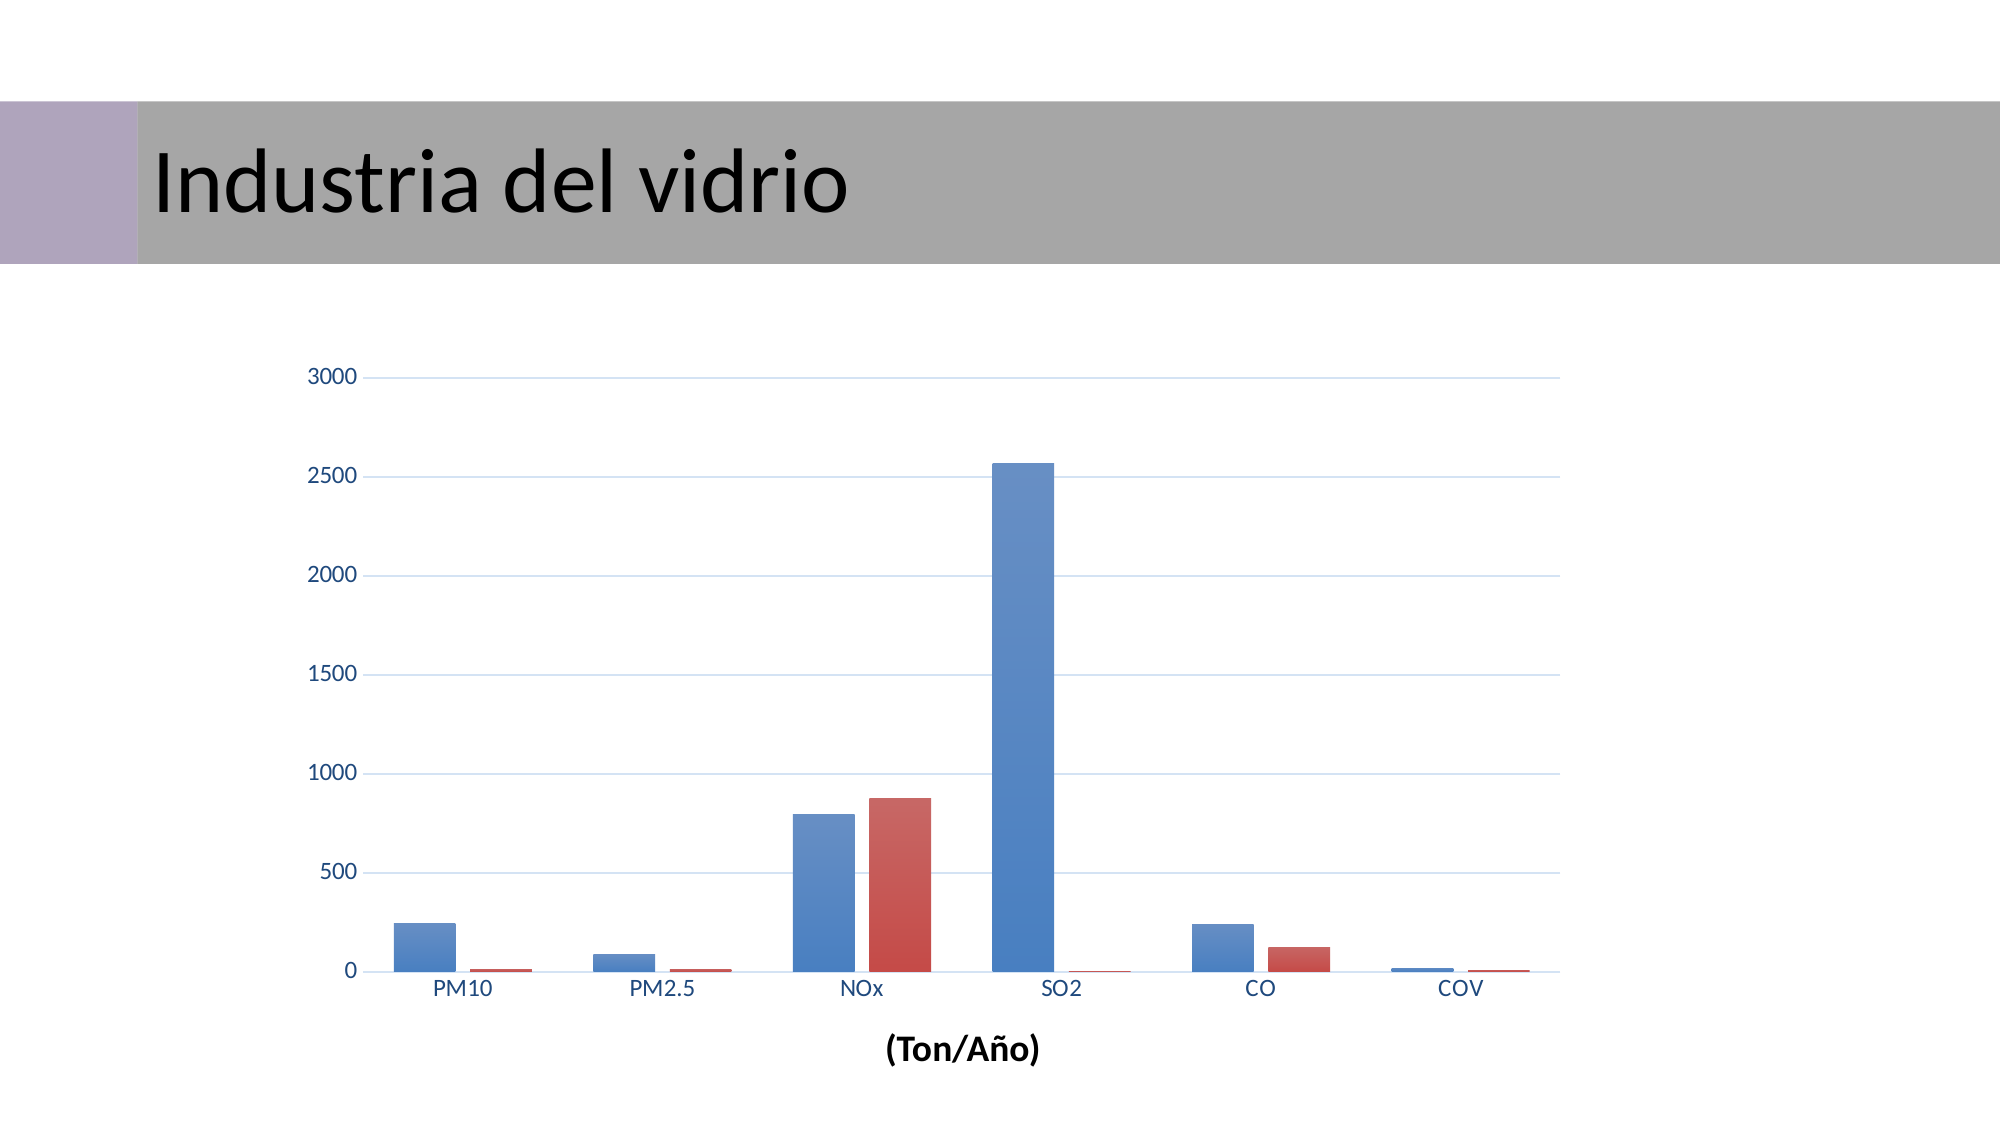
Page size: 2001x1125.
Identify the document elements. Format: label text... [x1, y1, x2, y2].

title Industria del vidrio [138, 101, 2000, 264]
text_box [0, 101, 138, 264]
chart [280, 352, 1587, 1017]
text_box (Ton/Año)) [870, 1017, 1068, 1076]
